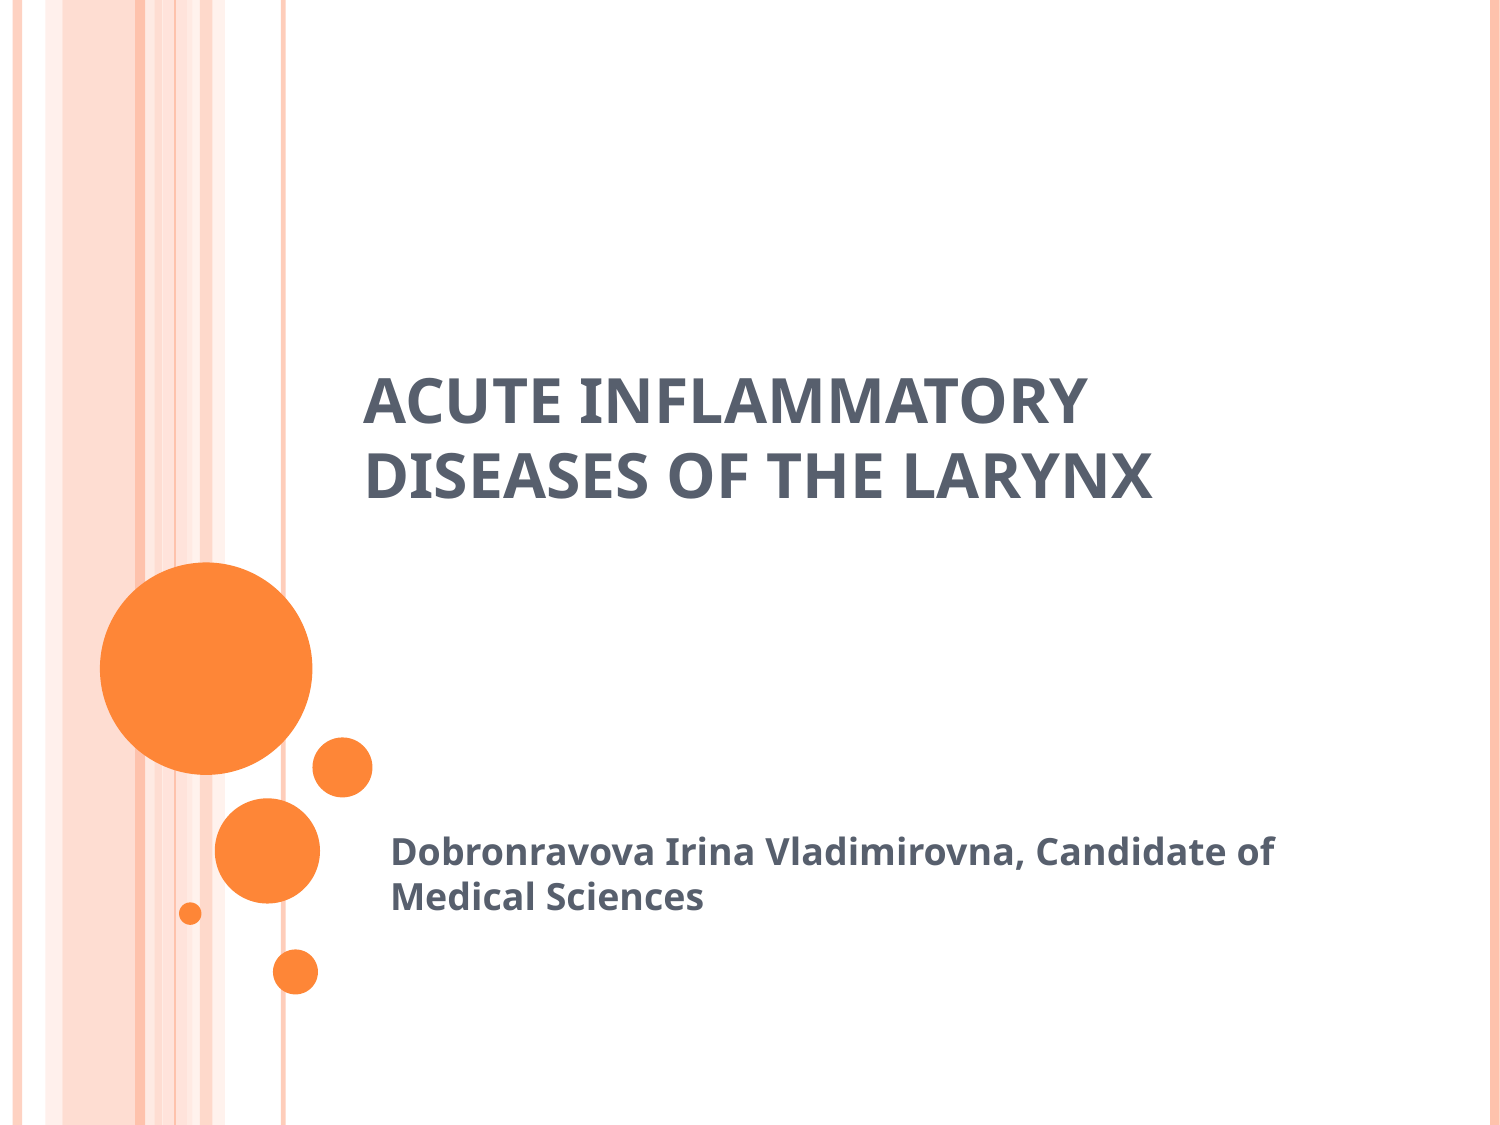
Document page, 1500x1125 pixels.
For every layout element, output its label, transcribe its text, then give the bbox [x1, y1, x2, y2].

subtitle Dobronravova Irina Vladimirovna, Candidate of Medical Sciences [375, 820, 1388, 1046]
title ACUTE INFLAMMATORY DISEASES OF THE LARYNX [348, 208, 1361, 519]
